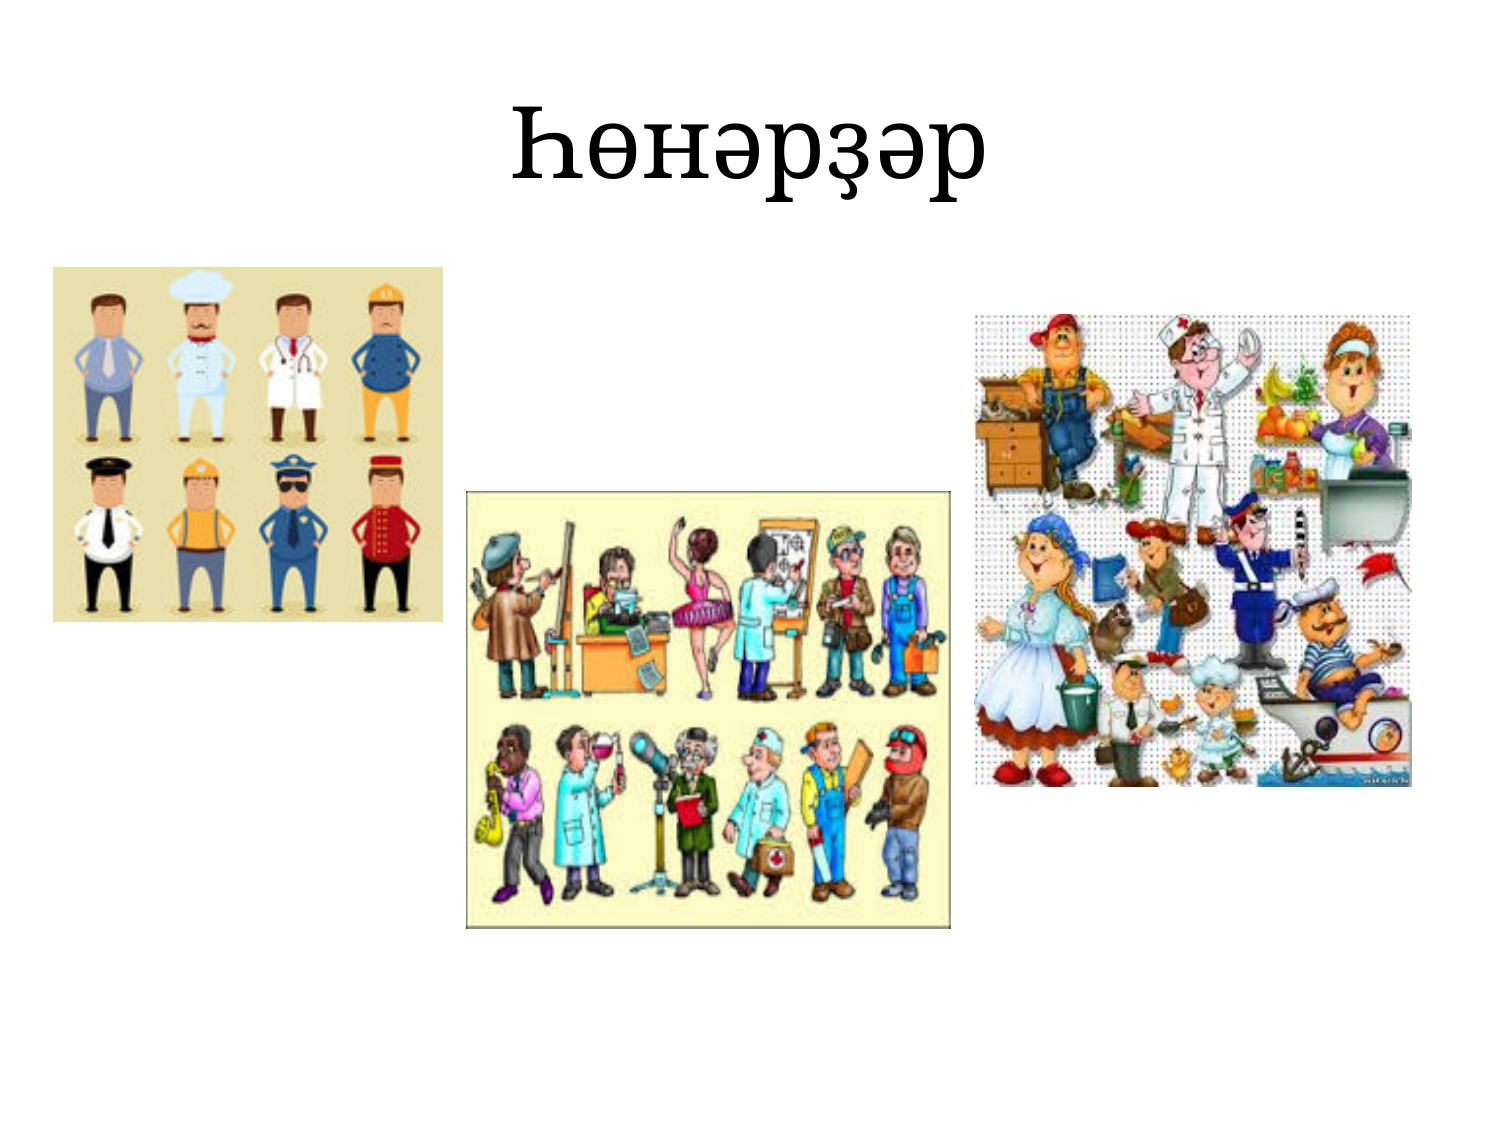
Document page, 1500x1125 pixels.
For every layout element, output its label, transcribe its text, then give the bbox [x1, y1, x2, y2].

picture [466, 491, 951, 929]
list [52, 266, 443, 622]
picture [974, 314, 1412, 788]
title Һөнәрҙәр [75, 45, 1425, 233]
